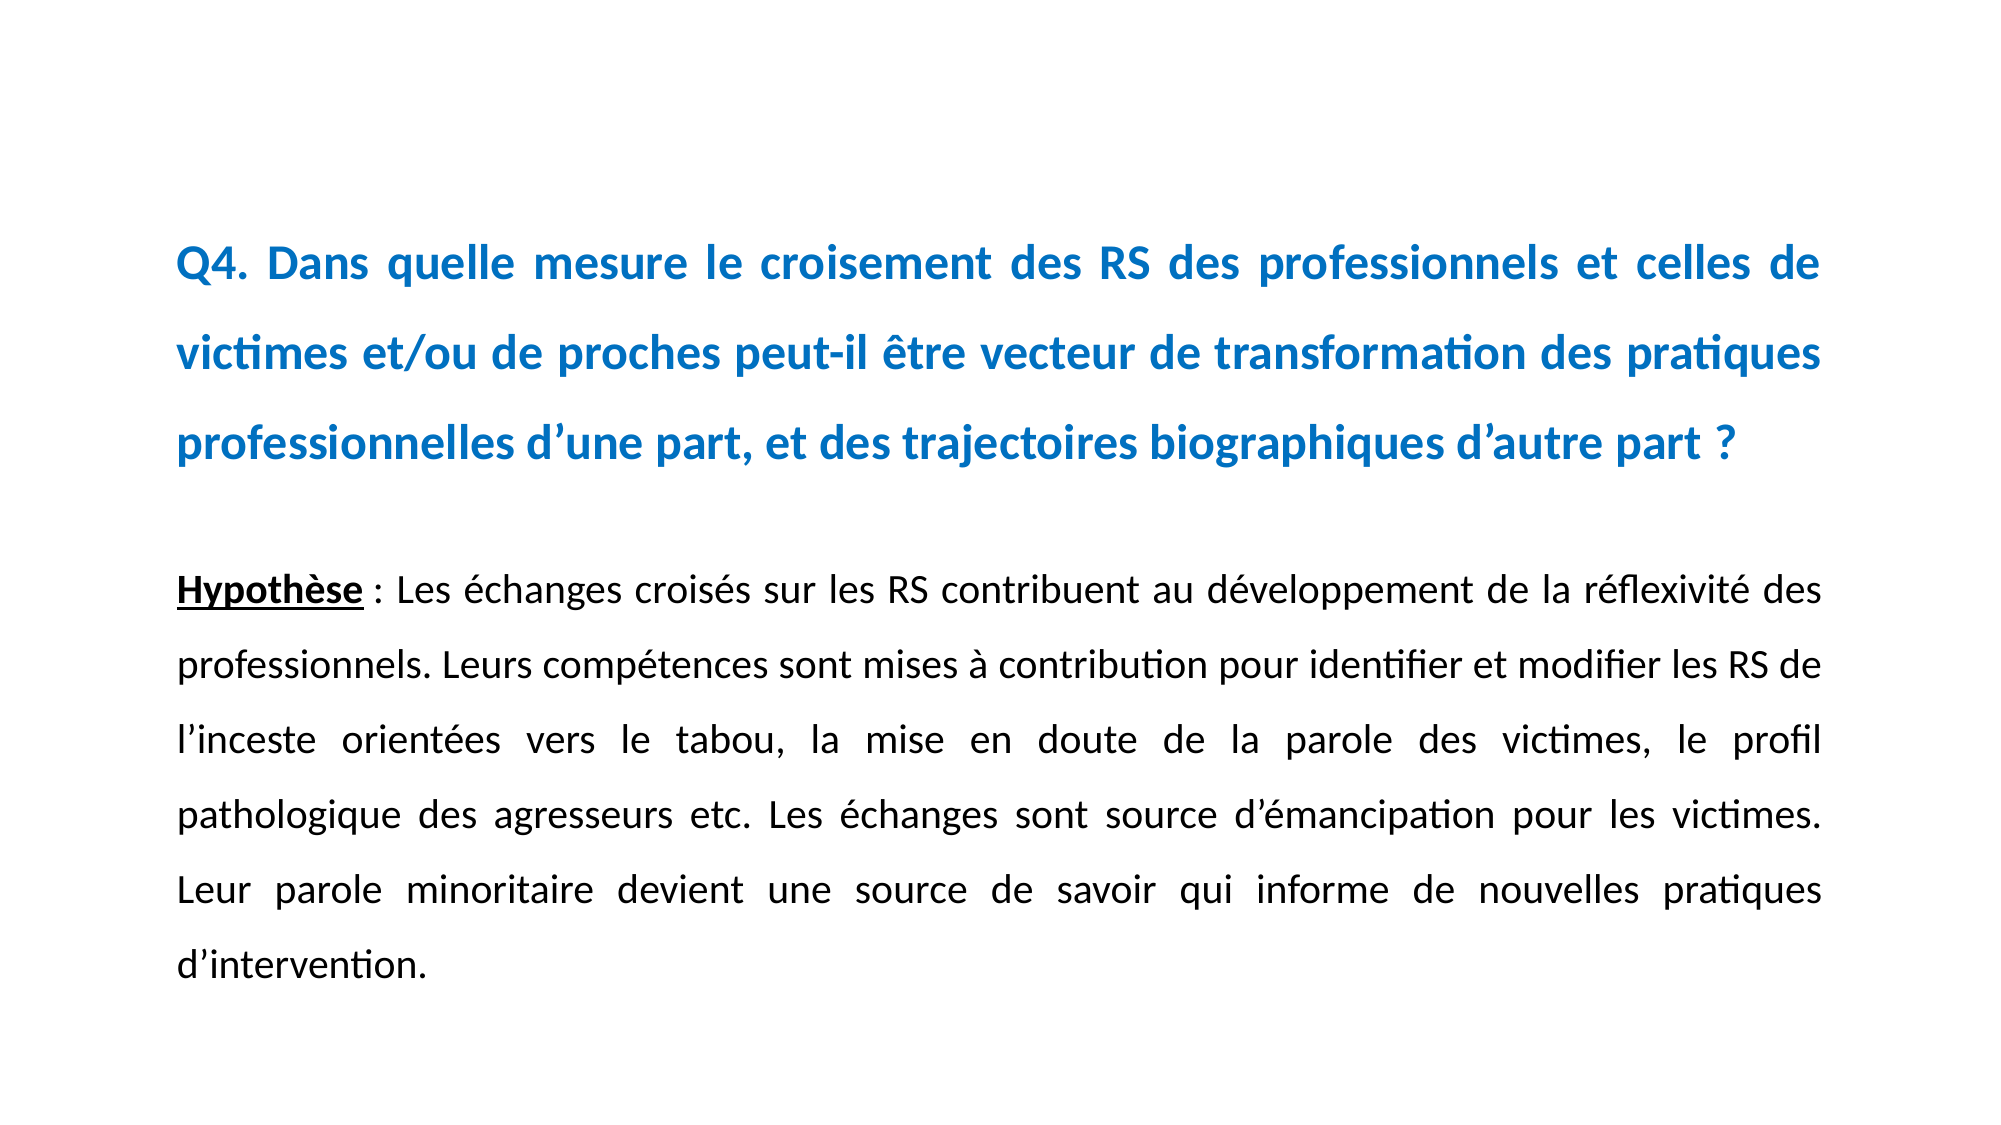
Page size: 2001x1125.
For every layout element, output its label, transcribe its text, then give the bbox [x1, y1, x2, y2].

text_box Q4. Dans quelle mesure le croisement des RS des professionnels et celles de victimes et/ou de proches peut-il être vecteur de transformation des pratiques professionnelles d’une part, et des trajectoires biographiques d’autre part ? Hypothèse : Les échanges croisés sur les RS contribuent au développement de la réflexivité des professionnels. Leurs compétences sont mises à contribution pour identifier et modifier les RS de l’inceste orientées vers le tabou, la mise en doute de la parole des victimes, le profil pathologique des agresseurs etc. Les échanges sont source d’émancipation pour les victimes. Leur parole minoritaire devient une source de savoir qui informe de nouvelles pratiques d’intervention. [162, 192, 1838, 1070]
